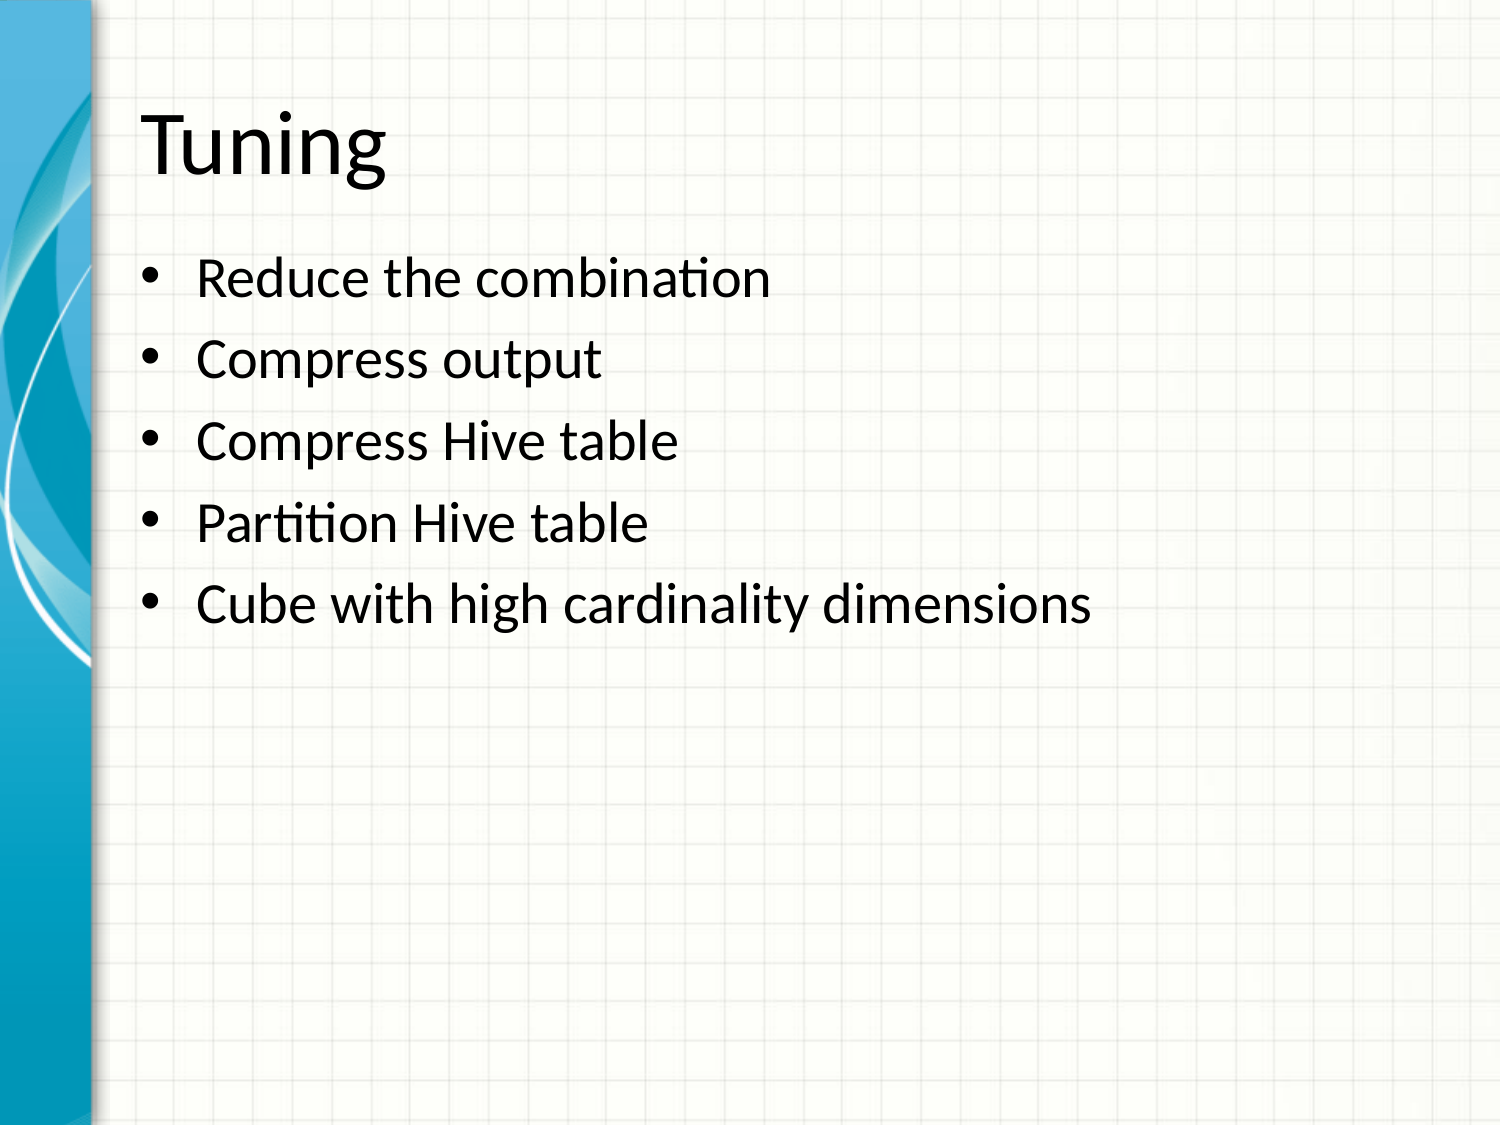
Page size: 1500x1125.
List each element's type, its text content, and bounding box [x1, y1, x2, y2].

list Reduce the combination Compress output Compress Hive table Partition Hive table Cube with high cardinality dimensions [125, 231, 1450, 1013]
picture [0, 0, 1500, 1125]
title Tuning [125, 44, 1450, 231]
